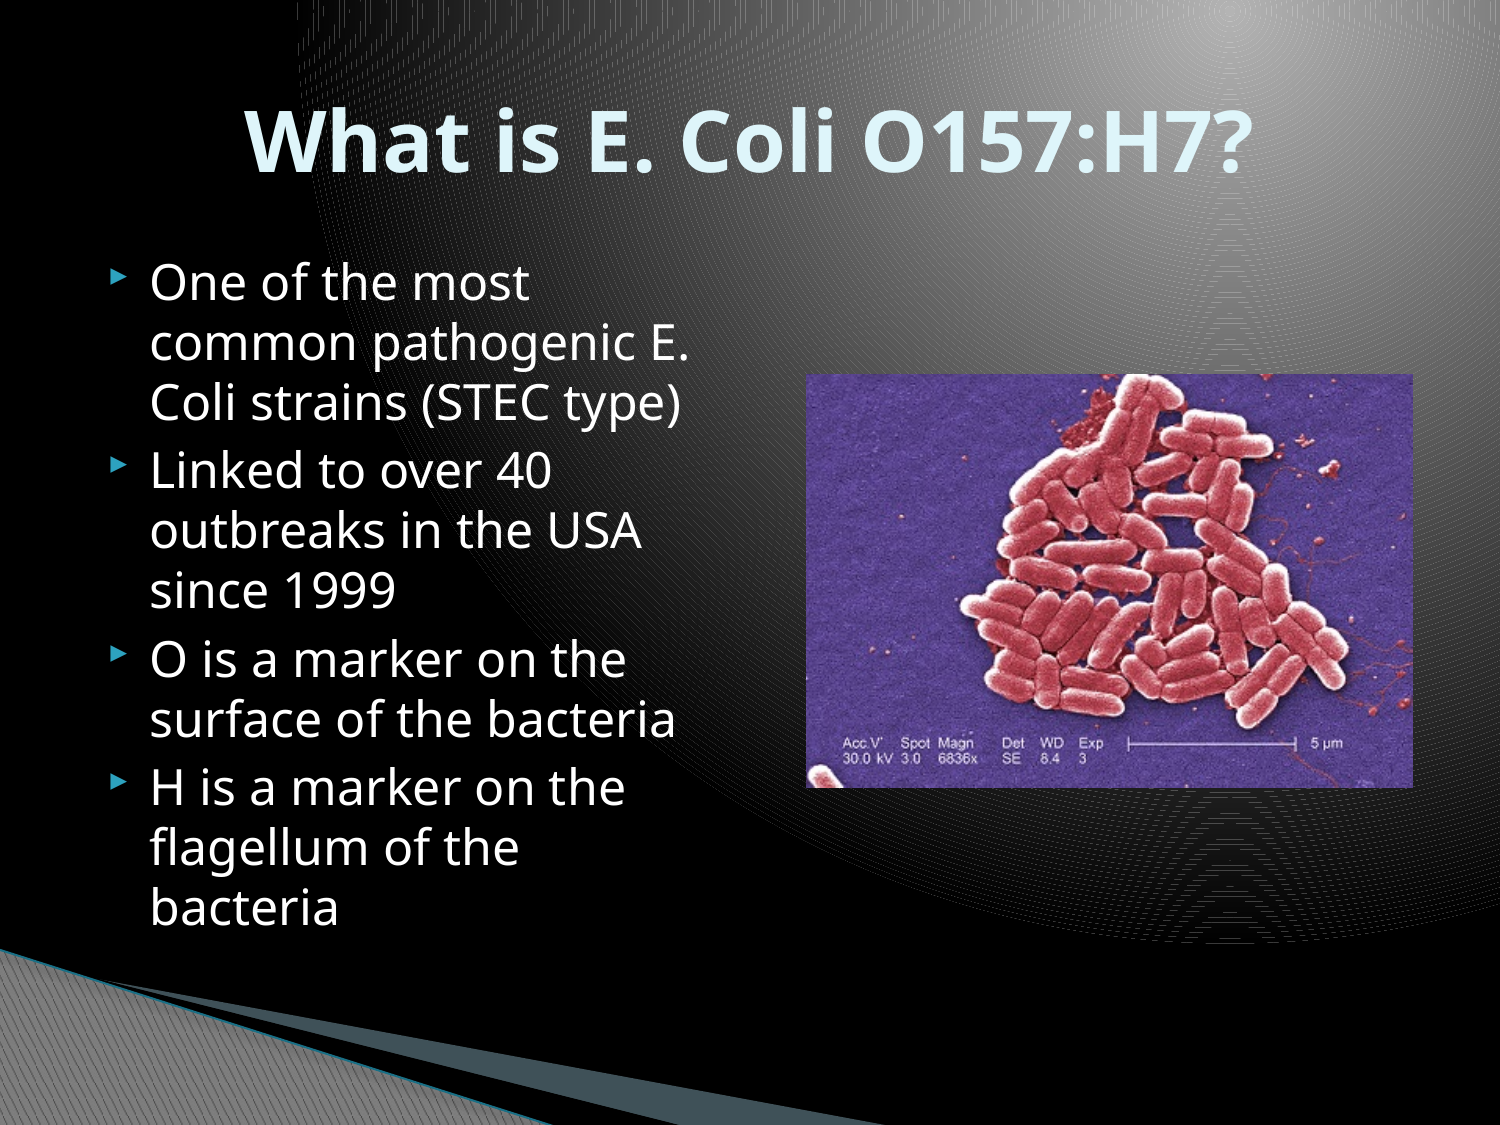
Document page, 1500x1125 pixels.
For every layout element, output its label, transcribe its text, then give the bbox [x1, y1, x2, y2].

title What is E. Coli O157:H7? [75, 45, 1425, 233]
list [805, 374, 1413, 788]
picture [0, 952, 543, 1125]
list One of the most common pathogenic E. Coli strains (STEC type) Linked to over 40 outbreaks in the USA since 1999 O is a marker on the surface of the bacteria H is a marker on the flagellum of the bacteria [75, 243, 738, 986]
